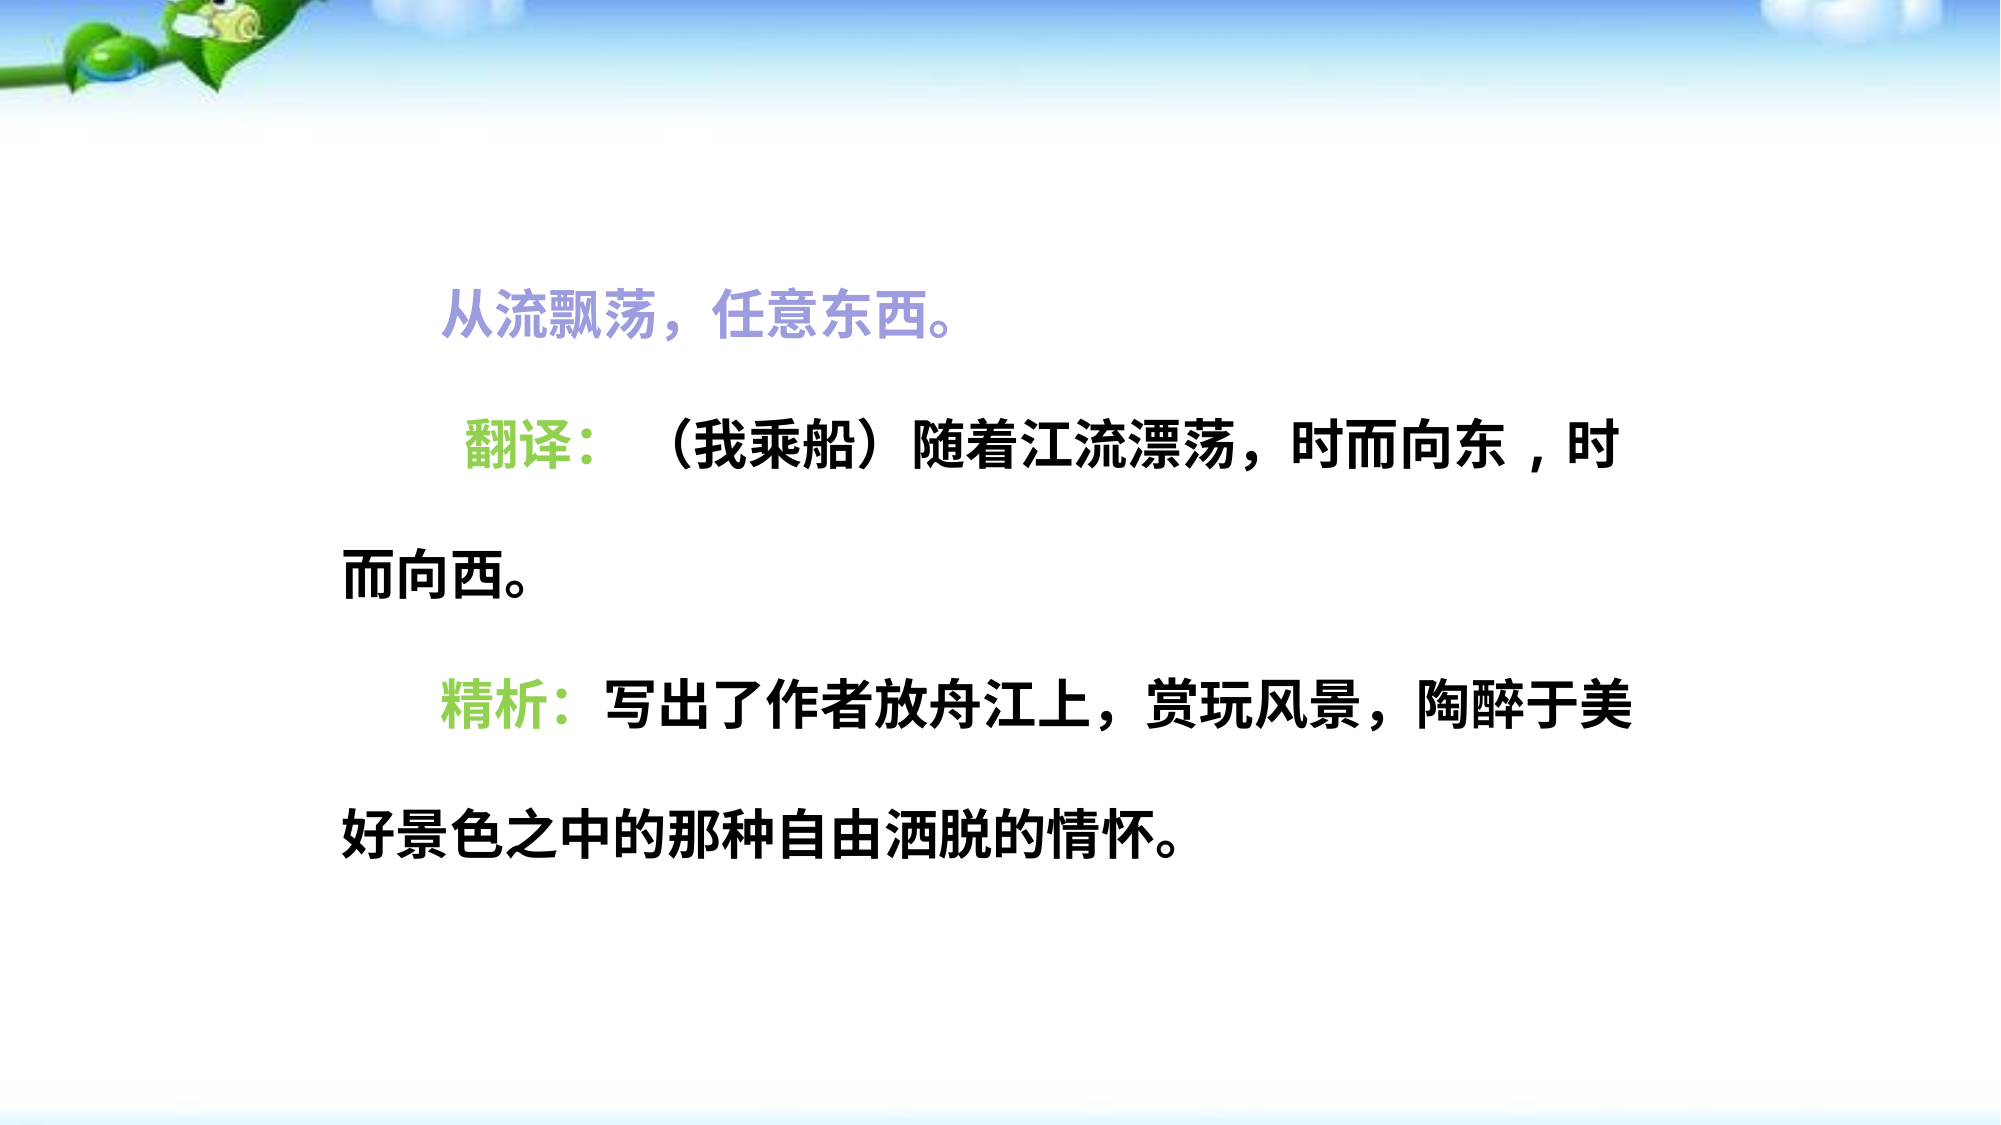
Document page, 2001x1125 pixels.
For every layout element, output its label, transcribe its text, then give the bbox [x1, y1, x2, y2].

text_box 从流飘荡，任意东西。 翻译： （我乘船）随着江流漂荡，时而向东,时而向西。 精析：写出了作者放舟江上，赏玩风景，陶醉于美好景色之中的那种自由洒脱的情怀。 [326, 207, 1686, 873]
picture [0, 0, 2001, 1125]
